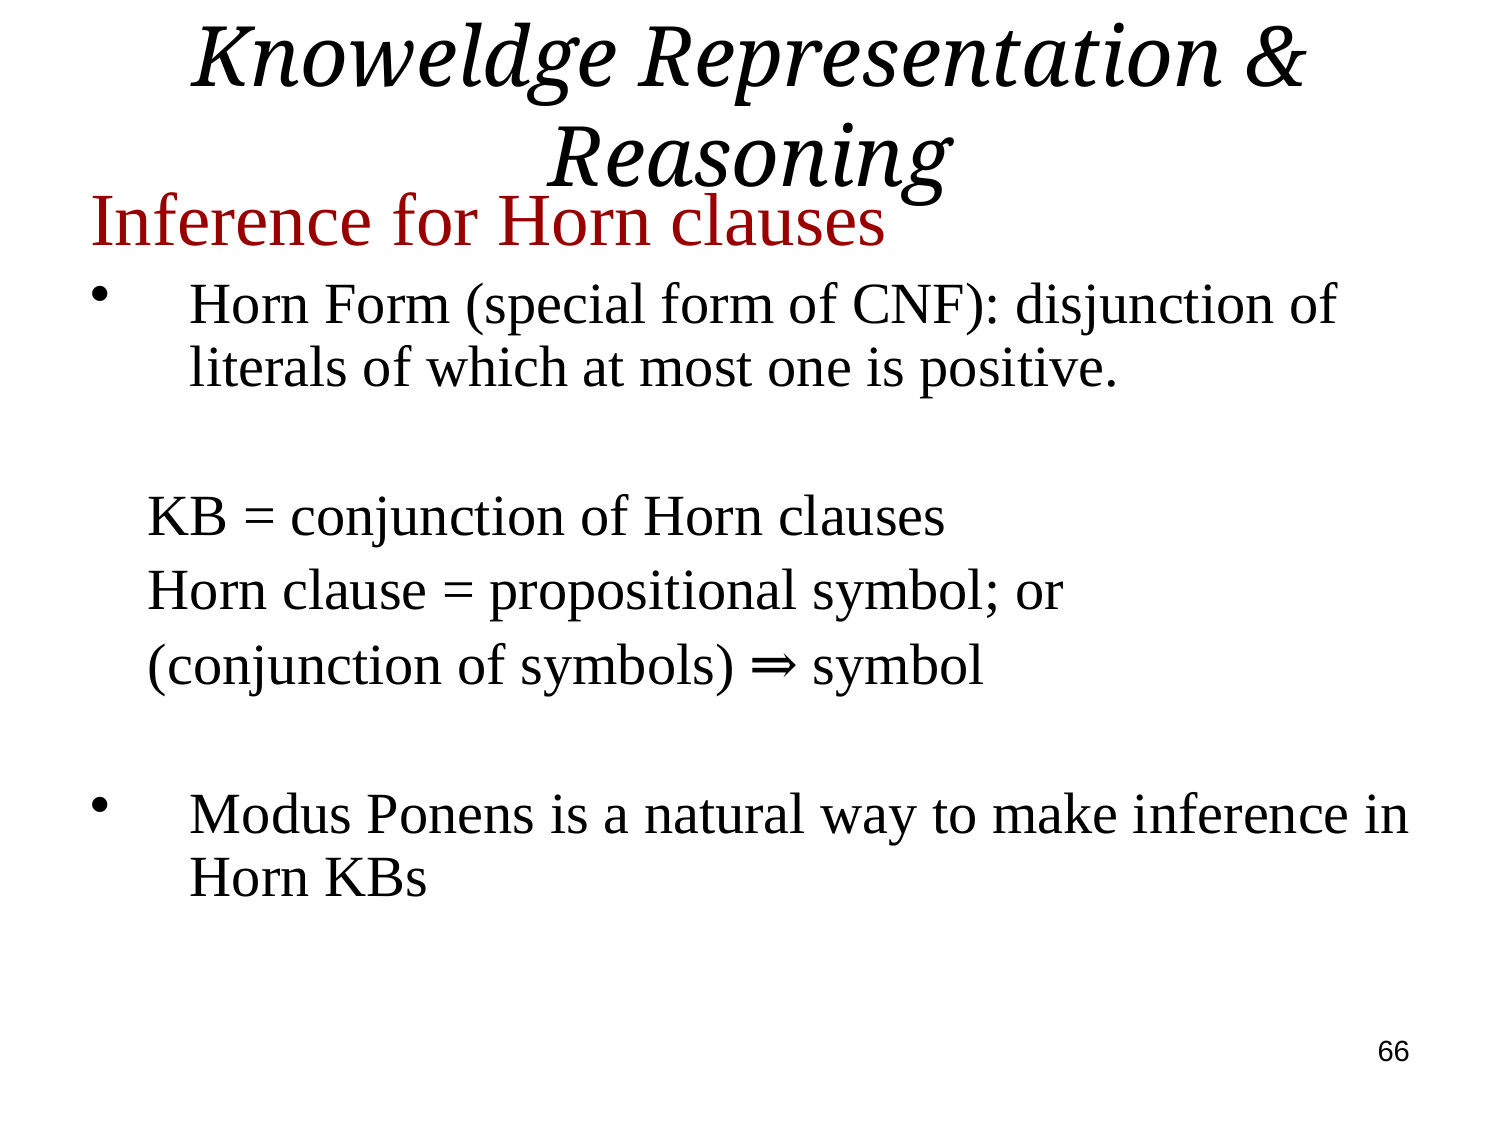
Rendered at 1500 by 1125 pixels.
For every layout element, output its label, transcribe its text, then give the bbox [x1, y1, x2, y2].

title Knoweldge Representation & Reasoning [74, 44, 1426, 162]
list Inference for Horn clauses Horn Form (special form of CNF): disjunction of literals of which at most one is positive. KB = conjunction of Horn clauses Horn clause = propositional symbol; or (conjunction of symbols) ⇒ symbol Modus Ponens is a natural way to make inference in Horn KBs [74, 172, 1426, 1006]
slide_number 66 [1074, 1024, 1426, 1103]
